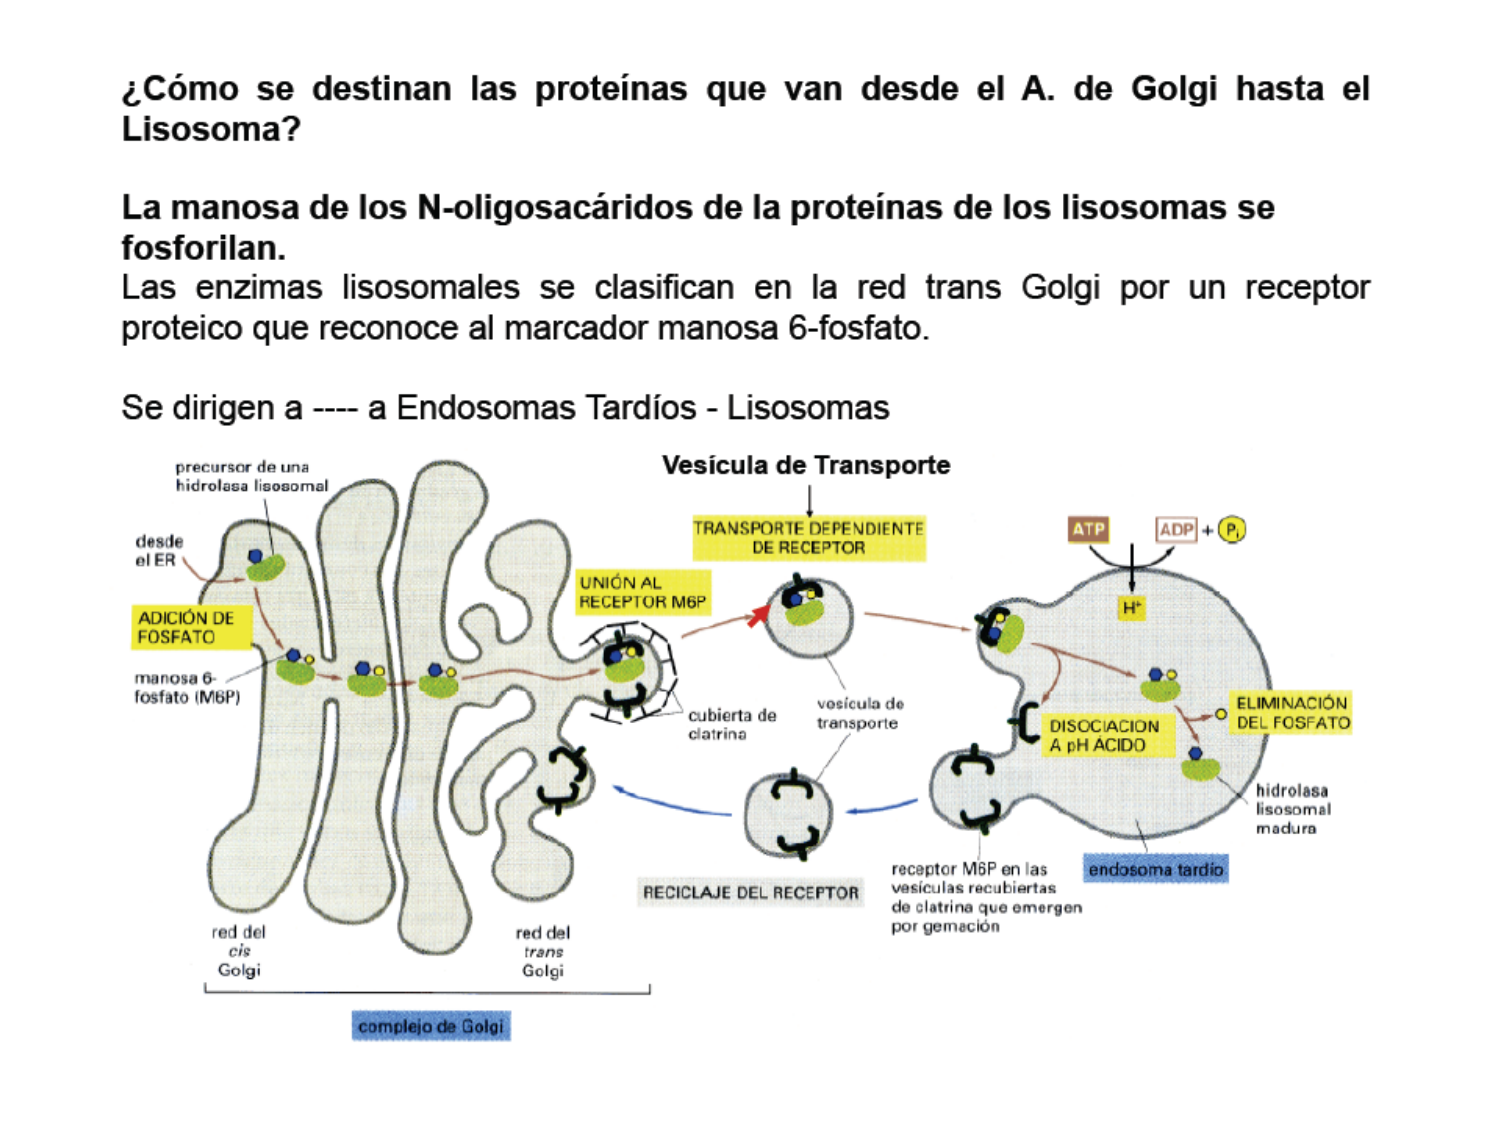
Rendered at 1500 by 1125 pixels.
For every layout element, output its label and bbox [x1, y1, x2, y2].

picture [88, 66, 1395, 1064]
